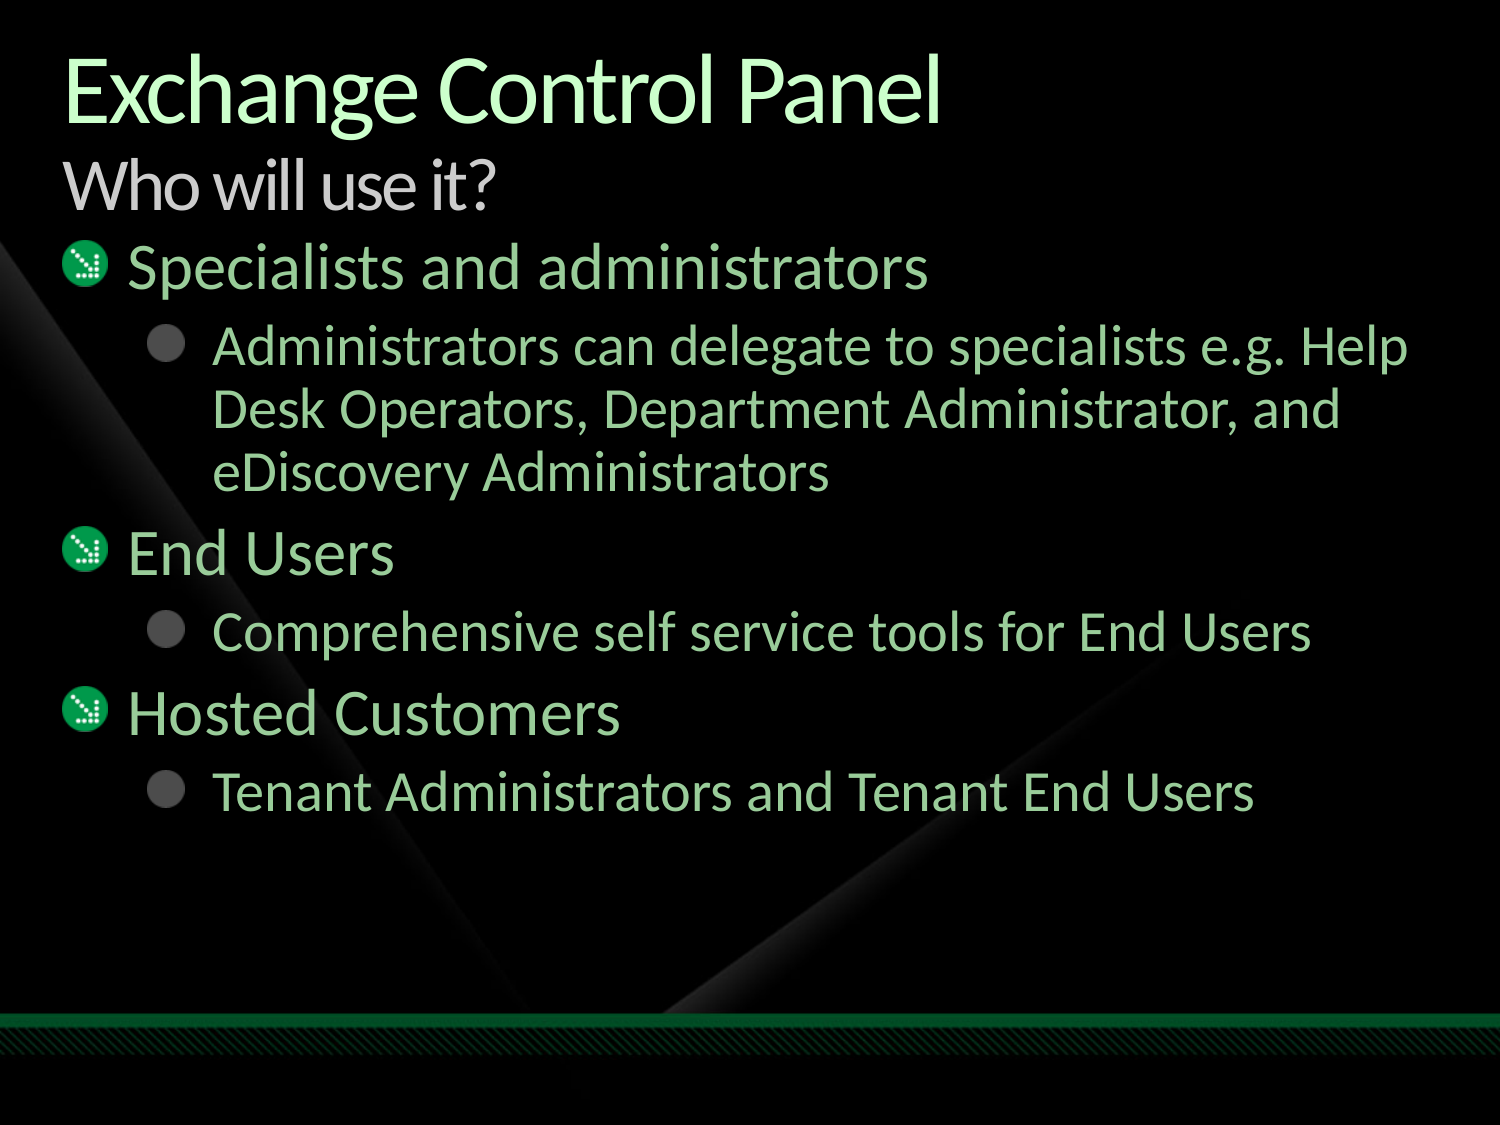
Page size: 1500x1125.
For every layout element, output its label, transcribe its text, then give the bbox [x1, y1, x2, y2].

picture [0, 0, 1500, 1125]
list Specialists and administrators Administrators can delegate to specialists e.g. Help Desk Operators, Department Administrator, and eDiscovery Administrators End Users Comprehensive self service tools for End Users Hosted Customers Tenant Administrators and Tenant End Users [62, 231, 1438, 980]
title Exchange Control Panel Who will use it? [62, 37, 1438, 229]
